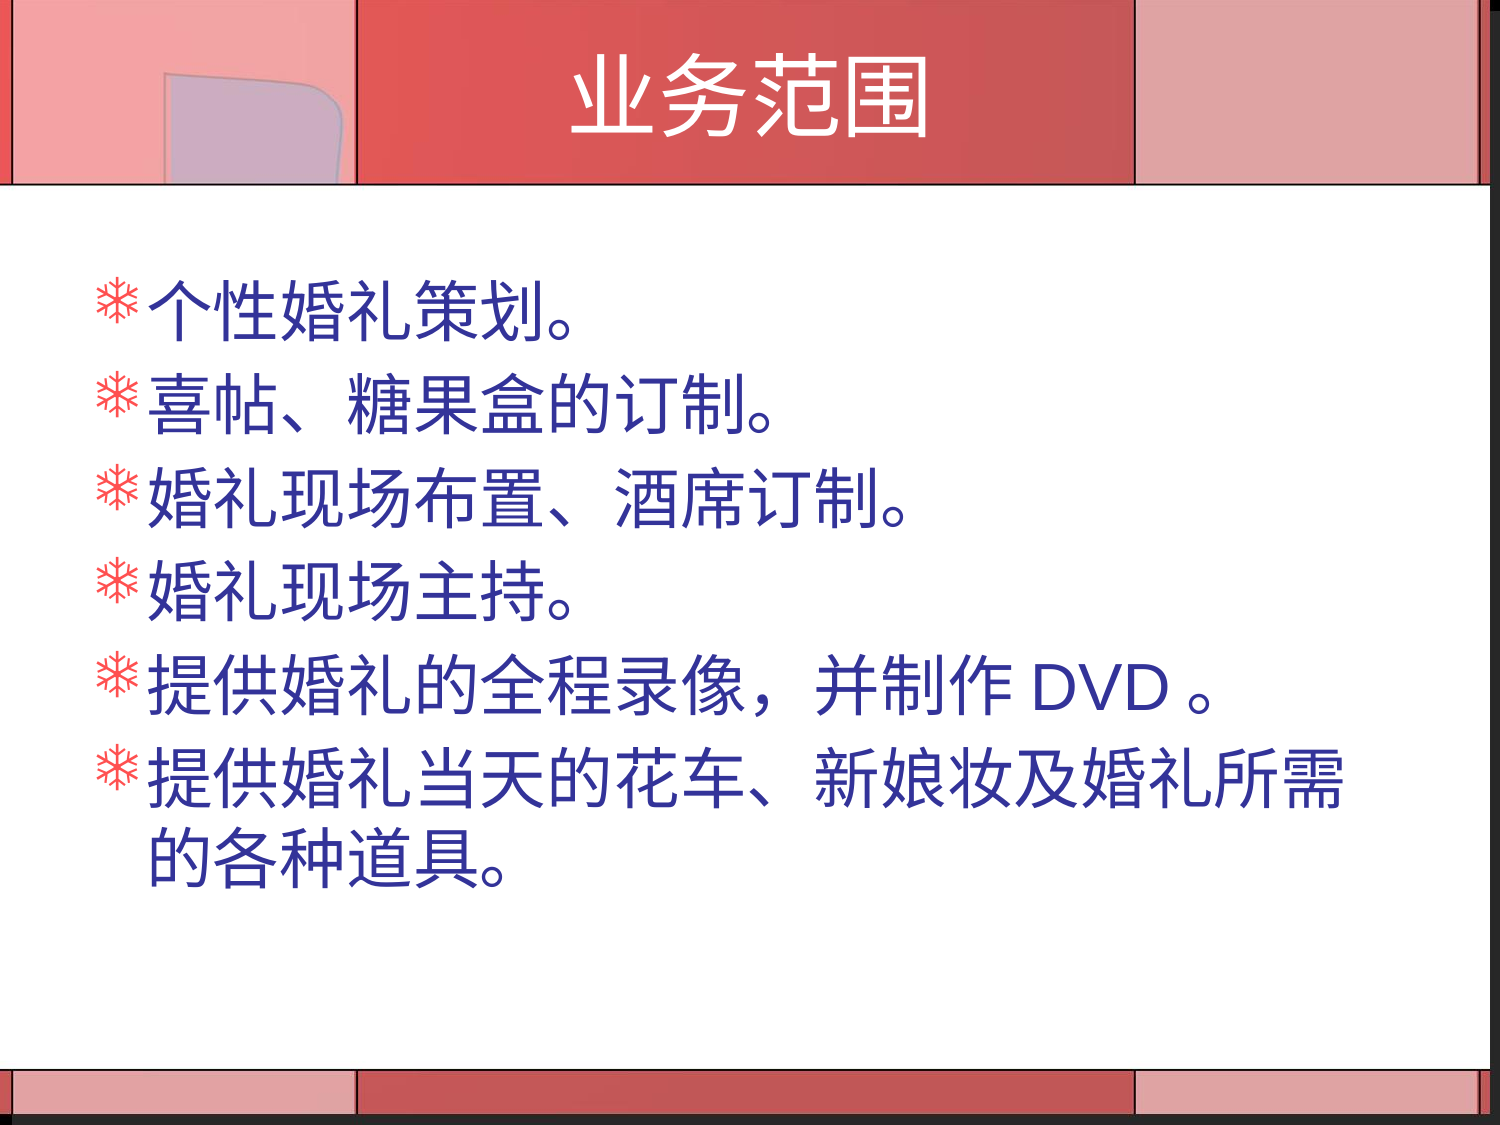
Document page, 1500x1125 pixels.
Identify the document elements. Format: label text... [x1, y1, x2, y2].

picture [0, 0, 1500, 1125]
title 业务范围 [372, 0, 1129, 188]
list 个性婚礼策划。 喜帖、糖果盒的订制。 婚礼现场布置、酒席订制。 婚礼现场主持。 提供婚礼的全程录像，并制作DVD。 提供婚礼当天的花车、新娘妆及婚礼所需的各种道具。 [75, 262, 1425, 1005]
